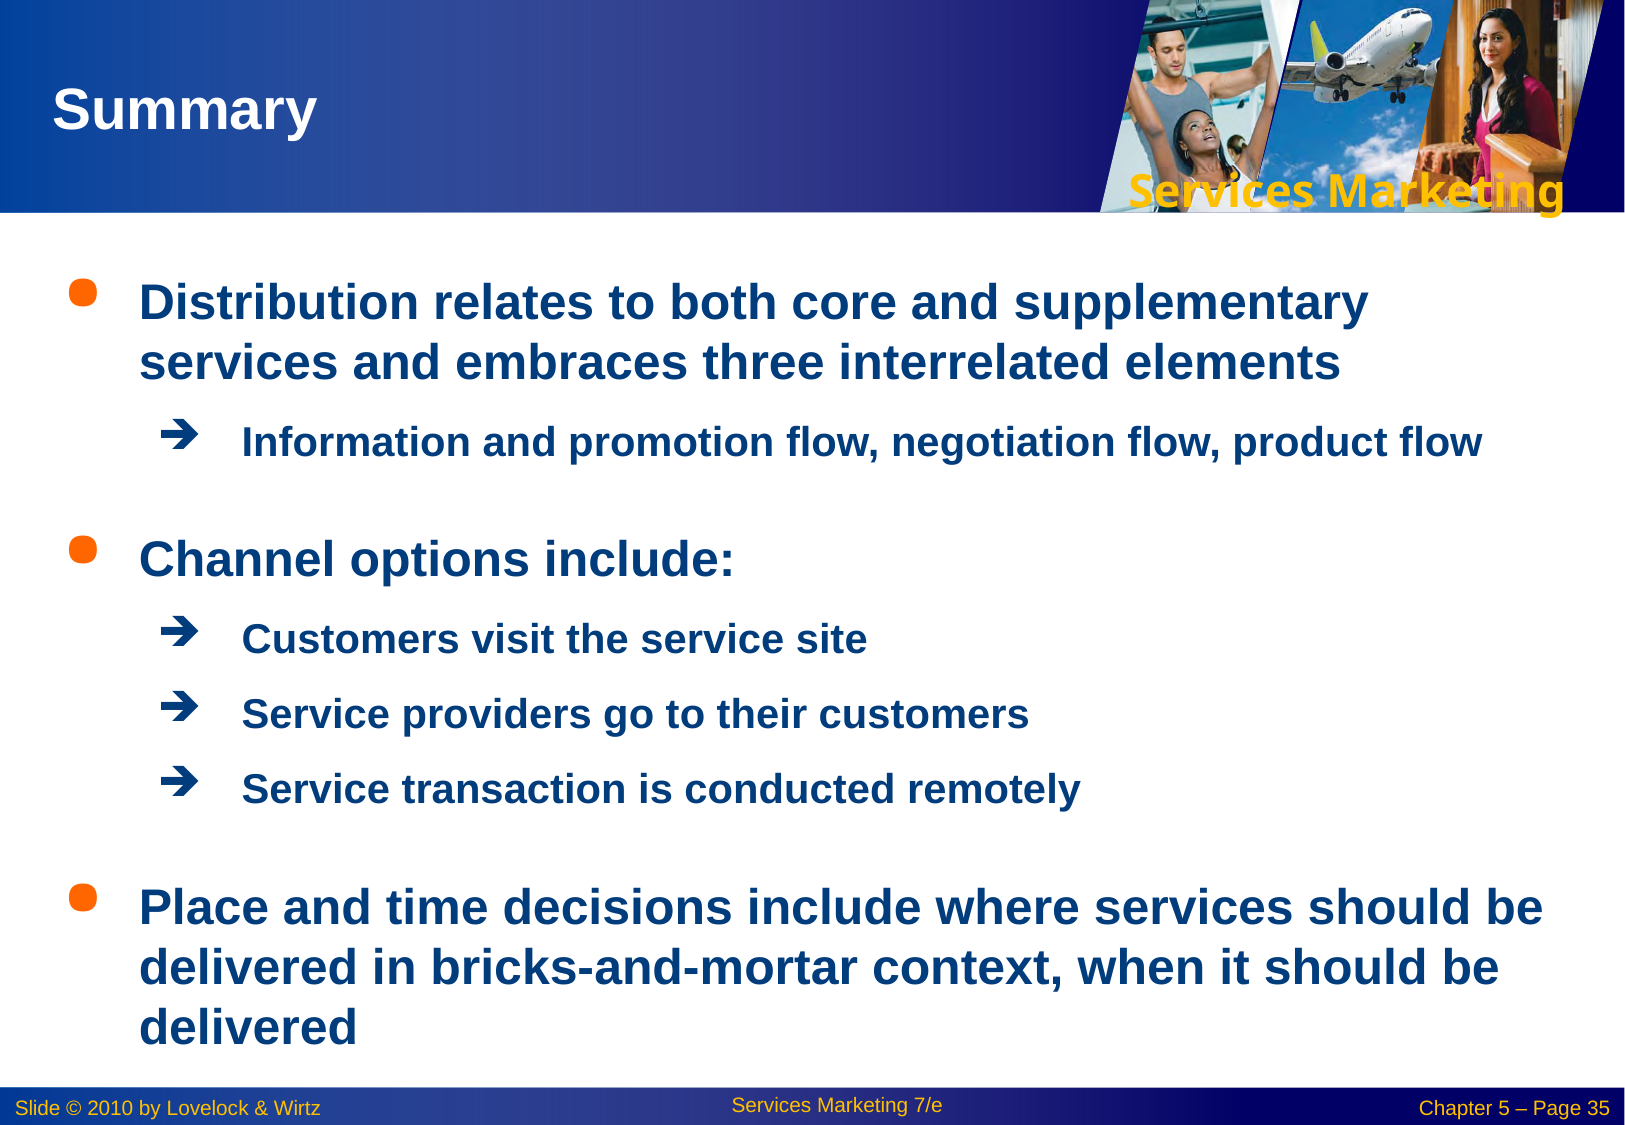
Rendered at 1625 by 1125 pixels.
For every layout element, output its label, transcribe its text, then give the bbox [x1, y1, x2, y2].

picture [1546, 187, 1556, 202]
list Distribution relates to both core and supplementary services and embraces three interrelated elements Information and promotion flow, negotiation flow, product flow Channel options include: Customers visit the service site Service providers go to their customers Service transaction is conducted remotely Place and time decisions include where services should be delivered in bricks-and-mortar context, when it should be delivered [49, 261, 1588, 1051]
picture [1100, 0, 1604, 213]
picture [1162, 186, 1172, 192]
title Summary [36, 37, 1088, 176]
